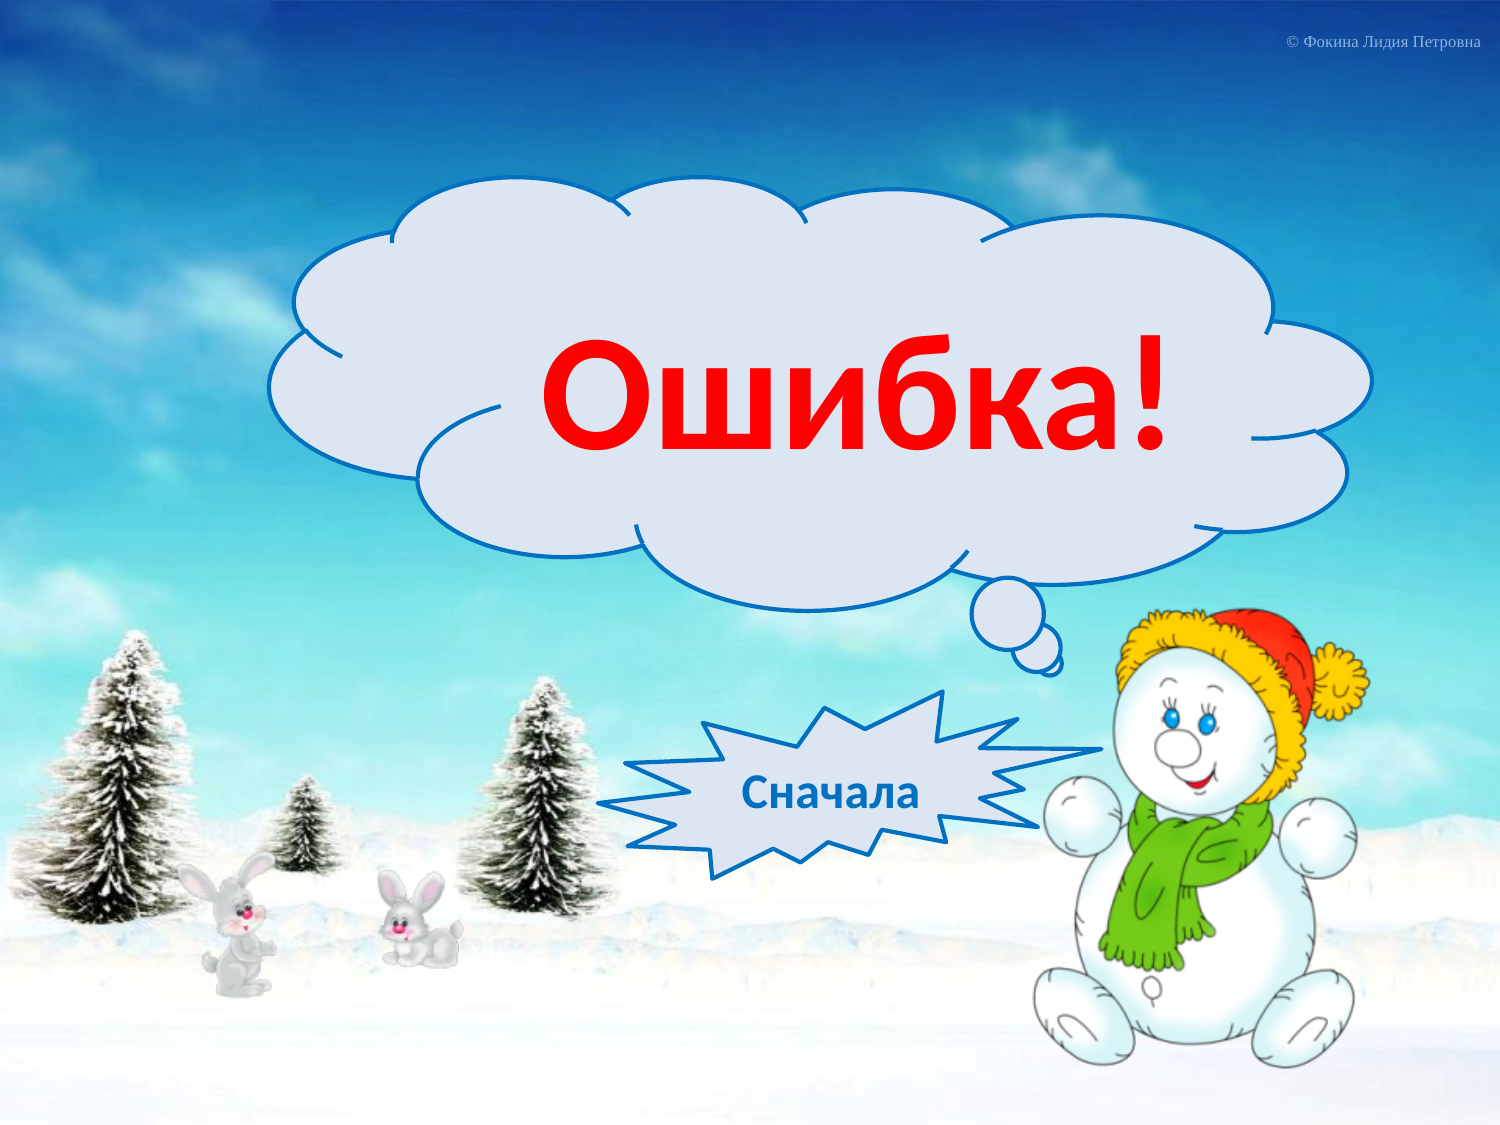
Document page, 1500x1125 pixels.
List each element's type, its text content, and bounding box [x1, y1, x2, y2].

text_box Сначала [595, 689, 955, 881]
text_box Ошибка! [266, 175, 1375, 614]
picture [0, 0, 1500, 1125]
